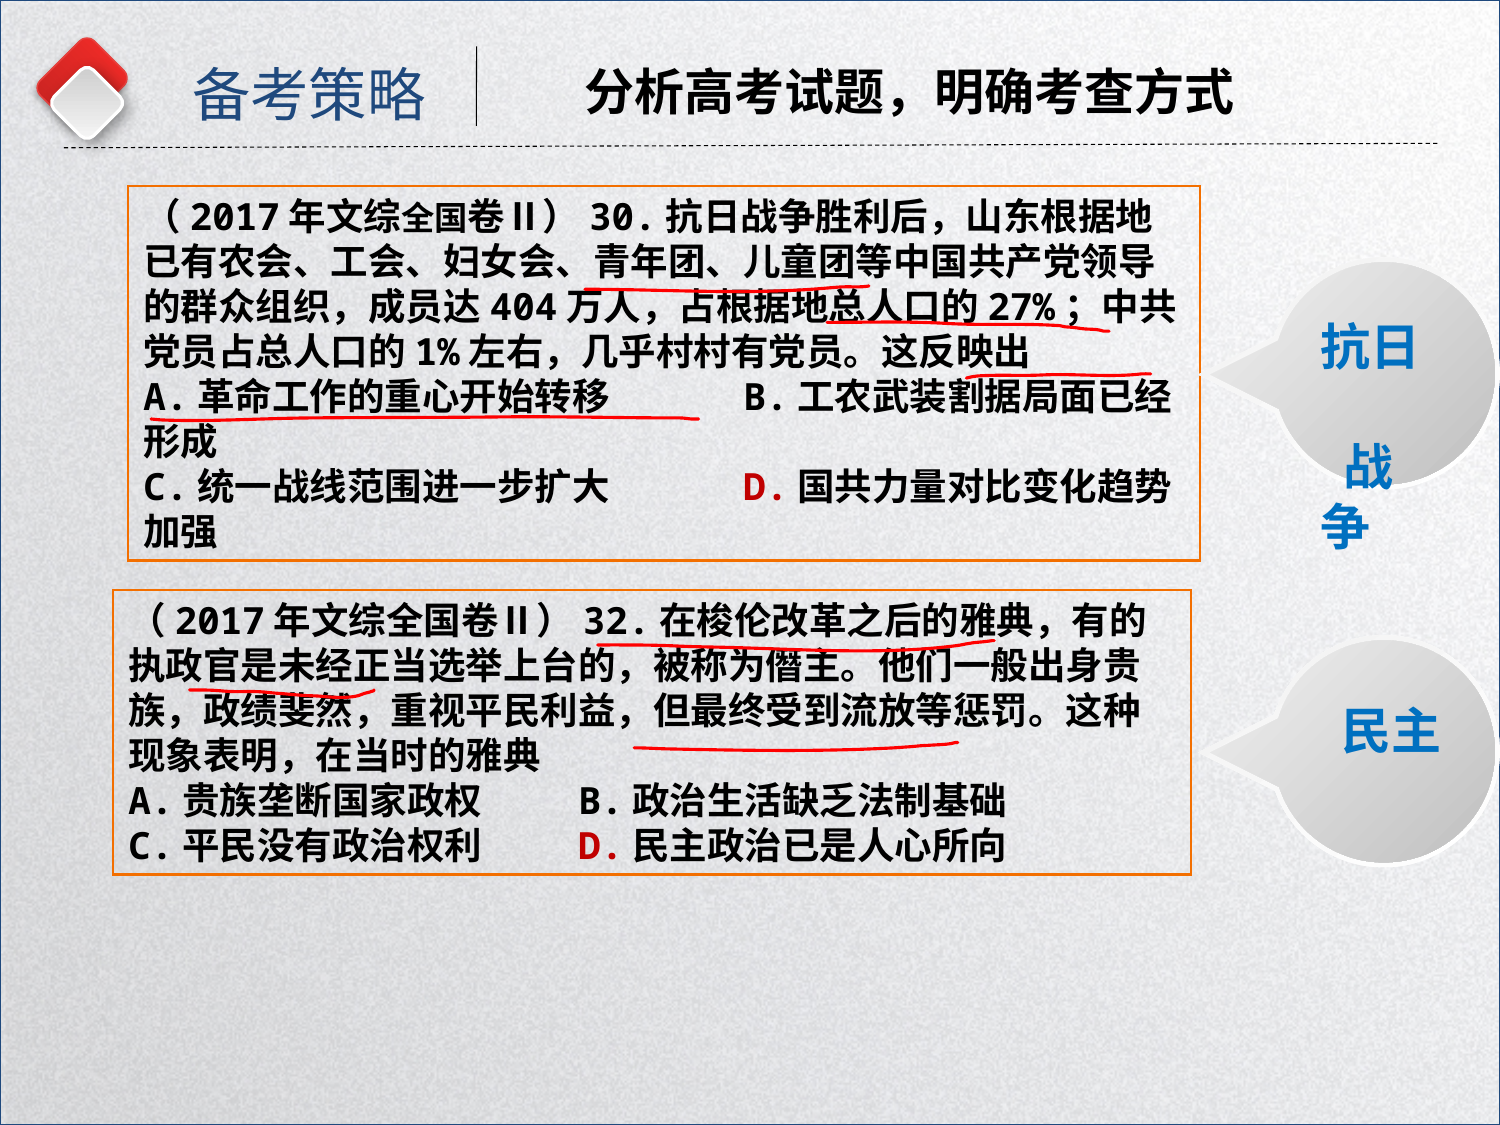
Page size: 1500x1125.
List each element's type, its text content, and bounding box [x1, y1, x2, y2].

text_box 分析高考试题，明确考查方式 [569, 53, 1250, 129]
text_box [51, 67, 123, 139]
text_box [1232, 600, 1466, 903]
text_box [37, 38, 127, 104]
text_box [1232, 222, 1466, 525]
text_box （2017年文综全国卷Ⅱ）30.抗日战争胜利后，山东根据地已有农会、工会、妇女会、青年团、儿童团等中国共产党领导的群众组织，成员达404万人，占根据地总人口的27%；中共党员占总人口的1%左右，几乎村村有党员。这反映出 A.革命工作的重心开始转移 B.工农武装割据局面已经形成 C.统一战线范围进一步扩大 D.国共力量对比变化趋势加强 [127, 185, 1201, 562]
text_box 备考策略 [143, 50, 475, 136]
text_box （2017年文综全国卷Ⅱ）32.在梭伦改革之后的雅典，有的执政官是未经正当选举上台的，被称为僭主。他们一般出身贵族，政绩斐然，重视平民利益，但最终受到流放等惩罚。这种现象表明，在当时的雅典 A.贵族垄断国家政权 B.政治生活缺乏法制基础 C.平民没有政治权利 D.民主政治已是人心所向 [112, 589, 1192, 876]
text_box 抗日 战争 [1305, 525, 1450, 563]
picture [1, 1, 1499, 1124]
text_box 民主 [1466, 691, 1471, 767]
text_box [63, 143, 1439, 148]
